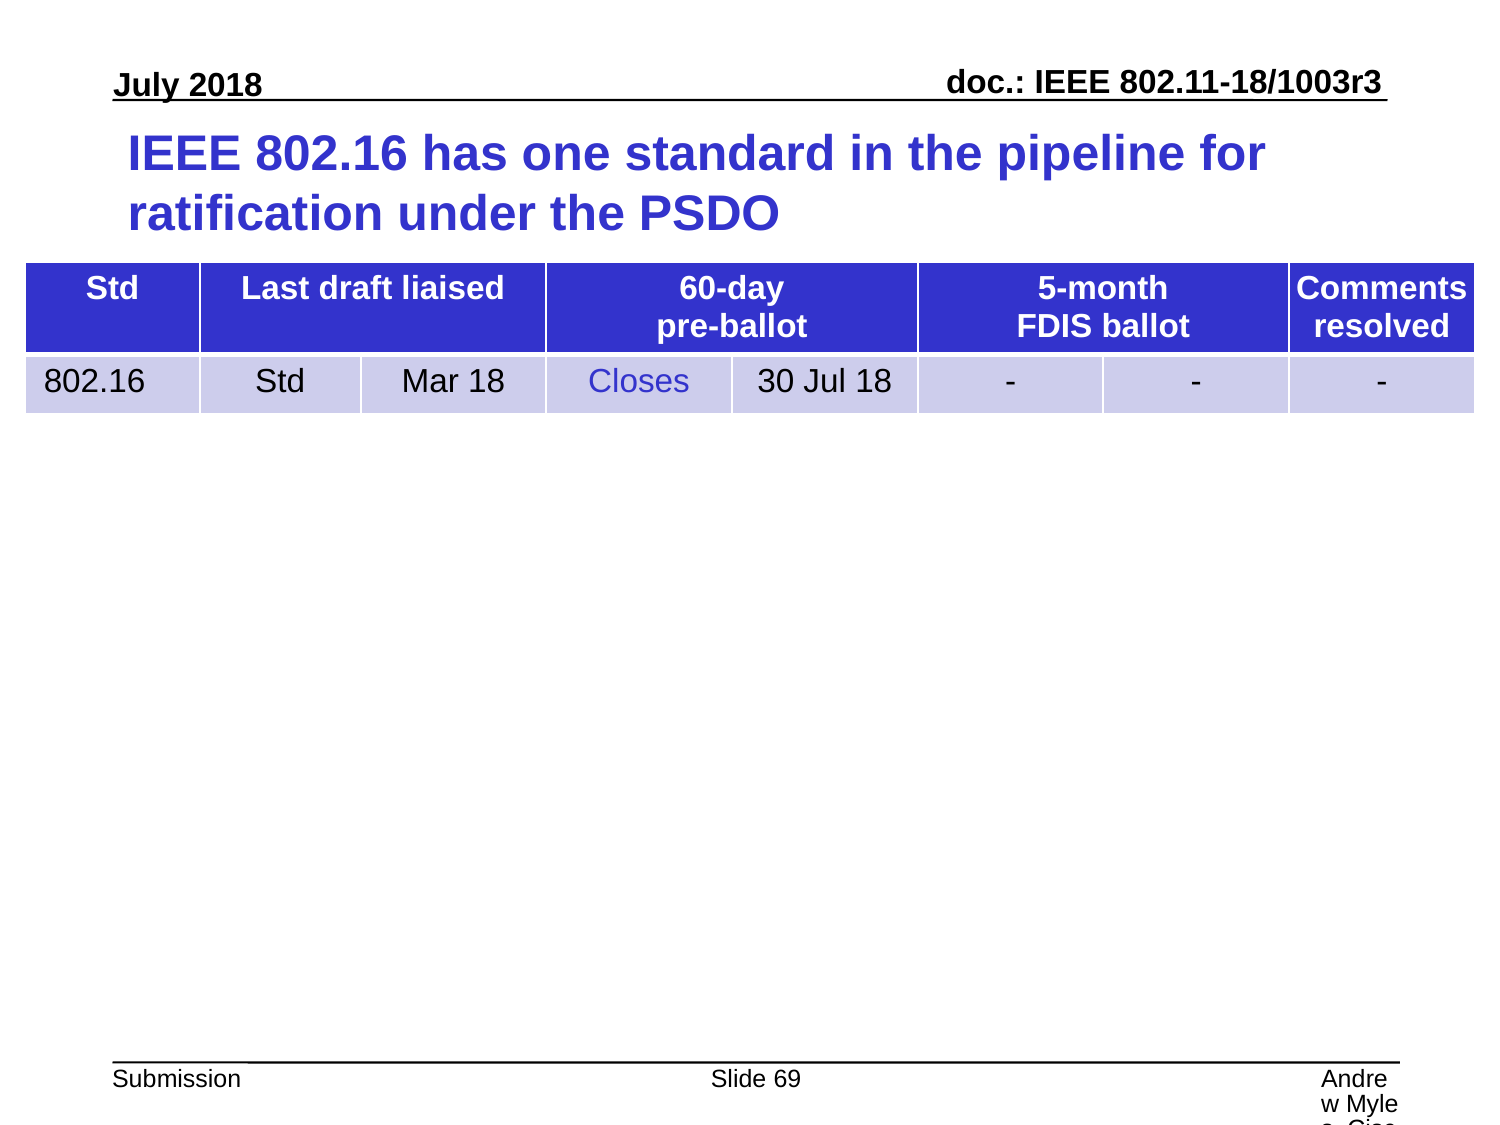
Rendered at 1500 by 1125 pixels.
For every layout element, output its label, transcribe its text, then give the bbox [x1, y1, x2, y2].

table_cell - [1290, 357, 1474, 413]
table_cell 802.16 [26, 357, 199, 413]
table_cell - [1104, 357, 1288, 413]
table_header 60-day pre-ballot [547, 263, 917, 352]
table_cell Mar 18 [362, 357, 545, 413]
table_cell Closes [547, 357, 731, 413]
table_header Comments resolved [1290, 263, 1474, 352]
footer Andrew Myles, Cisco [1320, 1061, 1402, 1093]
table_header 5-month FDIS ballot [919, 263, 1288, 352]
table_header Std [26, 263, 199, 352]
table_cell 30 Jul 18 [733, 357, 917, 413]
table_cell - [919, 357, 1102, 413]
table_cell Std [201, 357, 360, 413]
table_header Last draft liaised [201, 263, 545, 352]
slide_number Slide 69 [709, 1061, 803, 1093]
title IEEE 802.16 has one standard in the pipeline for ratification under the PSDO [112, 112, 1388, 262]
